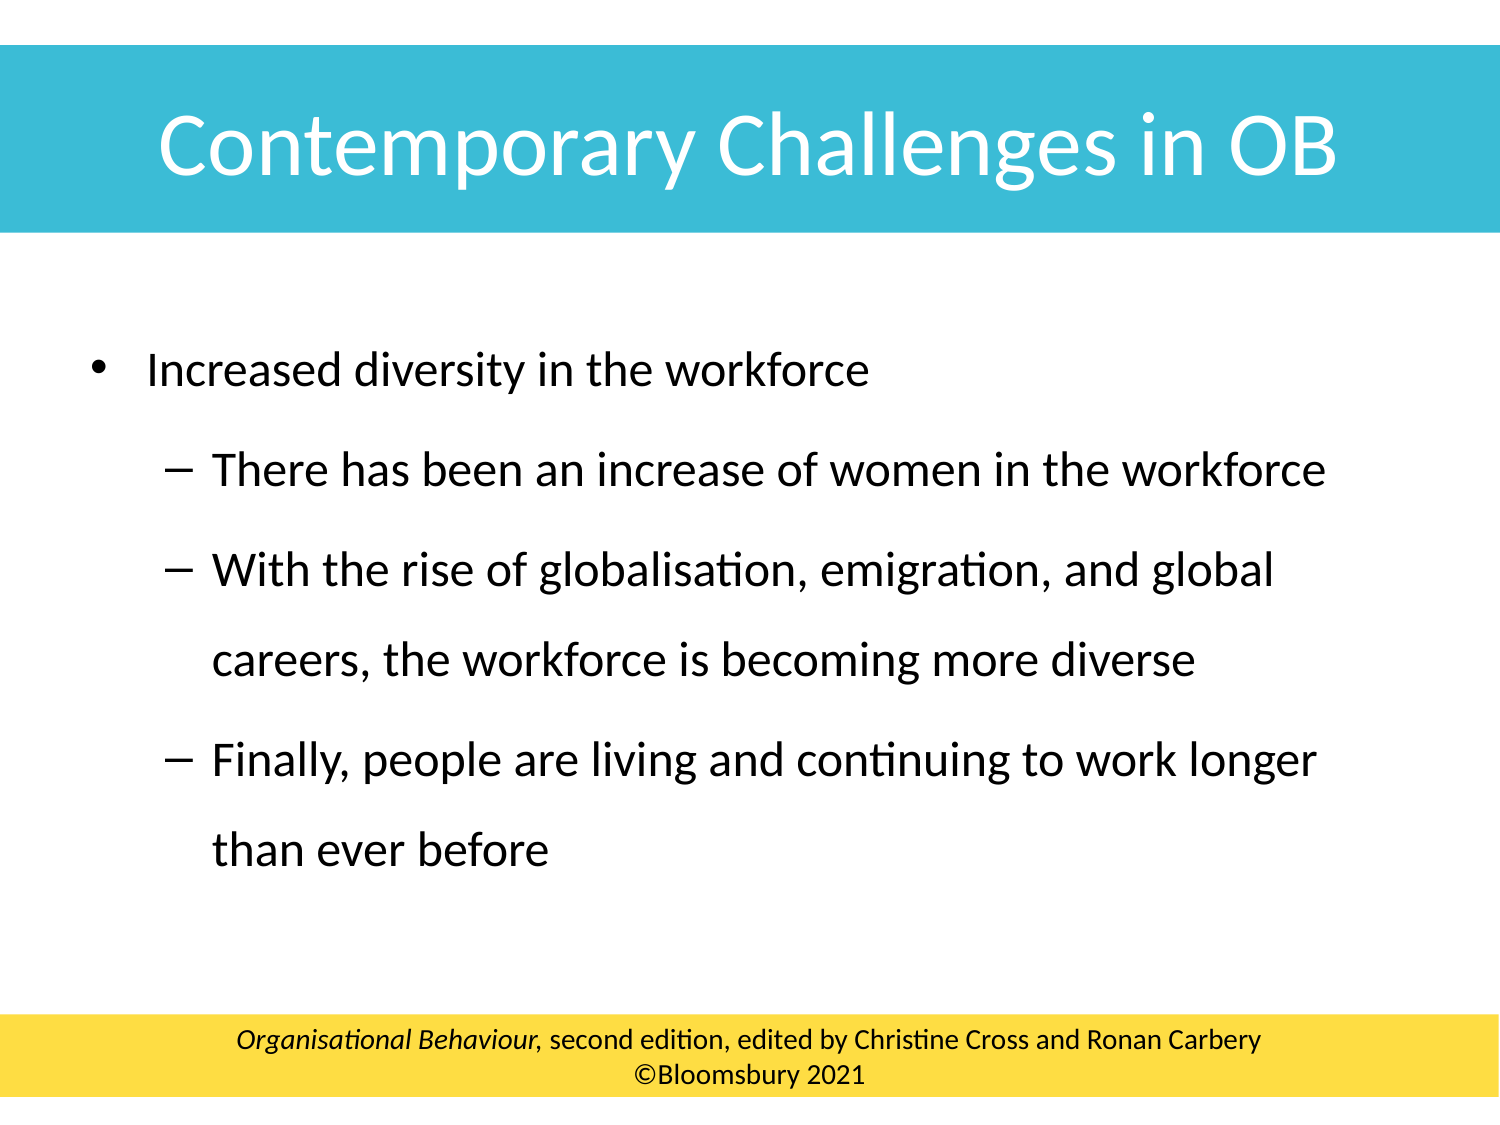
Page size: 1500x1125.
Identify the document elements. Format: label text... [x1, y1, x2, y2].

list Increased diversity in the workforce There has been an increase of women in the workforce With the rise of globalisation, emigration, and global careers, the workforce is becoming more diverse Finally, people are living and continuing to work longer than ever before [75, 262, 1425, 1005]
title Contemporary Challenges in OB [0, 45, 1500, 233]
